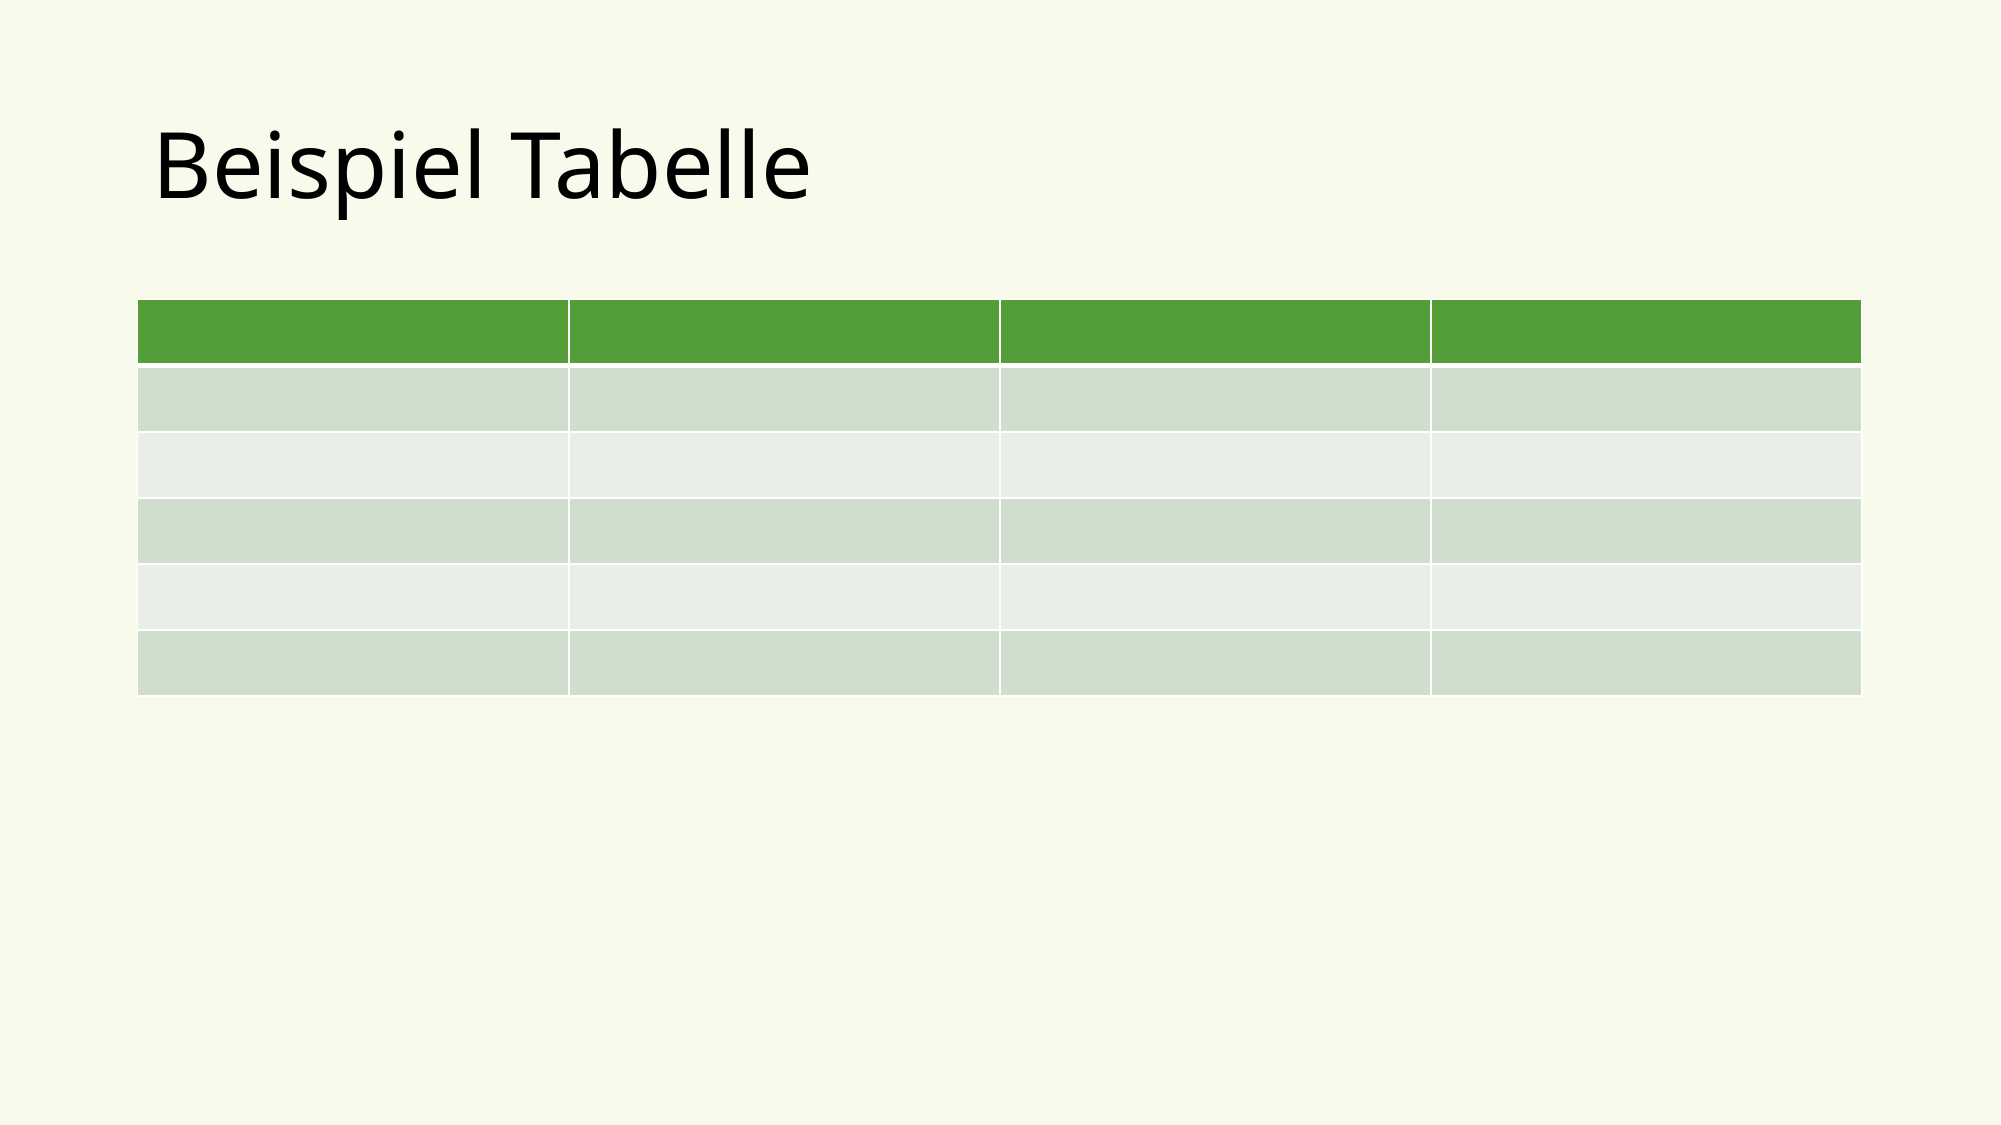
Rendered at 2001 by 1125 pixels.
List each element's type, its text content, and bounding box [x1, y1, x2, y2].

table_cell [1432, 565, 1861, 629]
table_cell [1001, 433, 1430, 497]
table_cell [570, 565, 999, 629]
table_header [570, 300, 999, 363]
table_cell [1001, 631, 1430, 695]
table_cell [570, 499, 999, 563]
title Beispiel Tabelle [137, 59, 1863, 278]
table_cell [1432, 631, 1861, 695]
table_header [138, 300, 568, 363]
table_cell [1432, 499, 1861, 563]
table_cell [138, 565, 568, 629]
table_cell [1001, 368, 1430, 431]
table_cell [570, 368, 999, 431]
table_cell [138, 368, 568, 431]
table_cell [138, 433, 568, 497]
table_cell [1001, 499, 1430, 563]
table_cell [1432, 433, 1861, 497]
table_cell [138, 631, 568, 695]
table_cell [570, 433, 999, 497]
table_cell [570, 631, 999, 695]
table_cell [1432, 368, 1861, 431]
table_header [1432, 300, 1861, 363]
table_cell [138, 499, 568, 563]
table_cell [1001, 565, 1430, 629]
table_header [1001, 300, 1430, 363]
